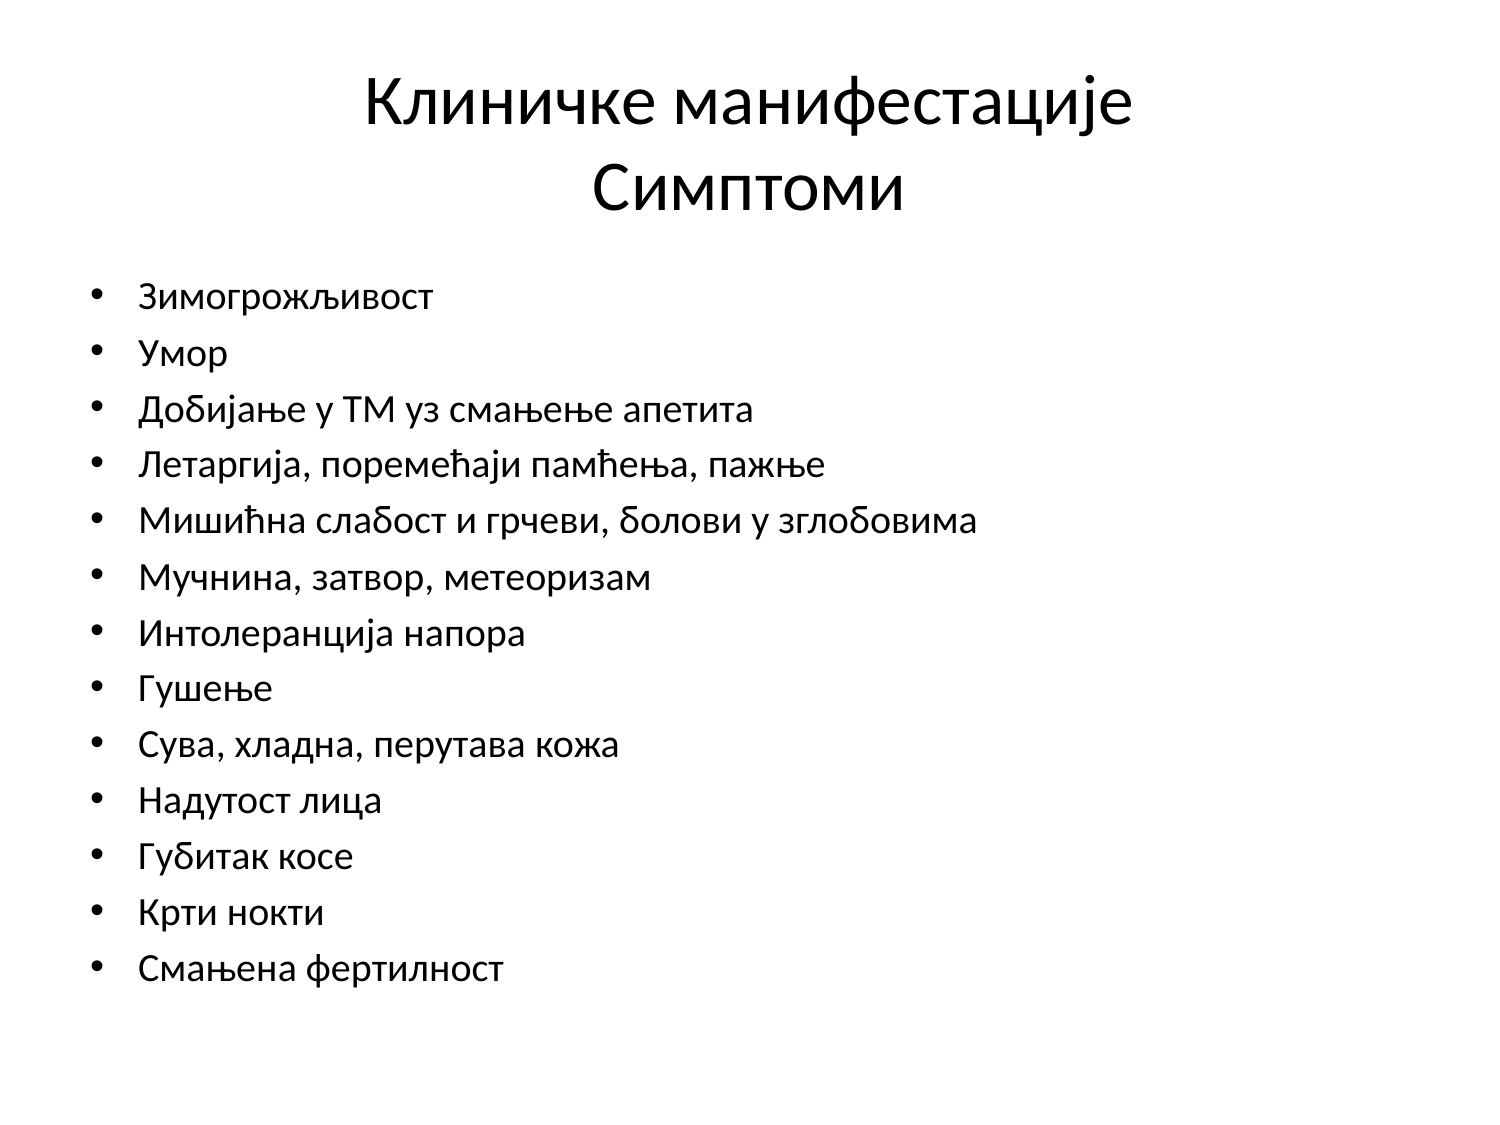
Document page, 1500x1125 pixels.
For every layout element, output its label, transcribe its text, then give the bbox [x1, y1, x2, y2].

list Зимогрожљивост Умор Добијање у ТМ уз смањење апетита Летаргија, поремећаји памћења, пажње Мишићна слабост и грчеви, болови у зглобовима Мучнина, затвор, метеоризам Интолеранција напора Гушење Сува, хладна, перутава кожа Надутост лица Губитак косе Крти нокти Смањена фертилност [75, 262, 1425, 1005]
title Клиничке манифестације Симптоми [75, 45, 1425, 233]
